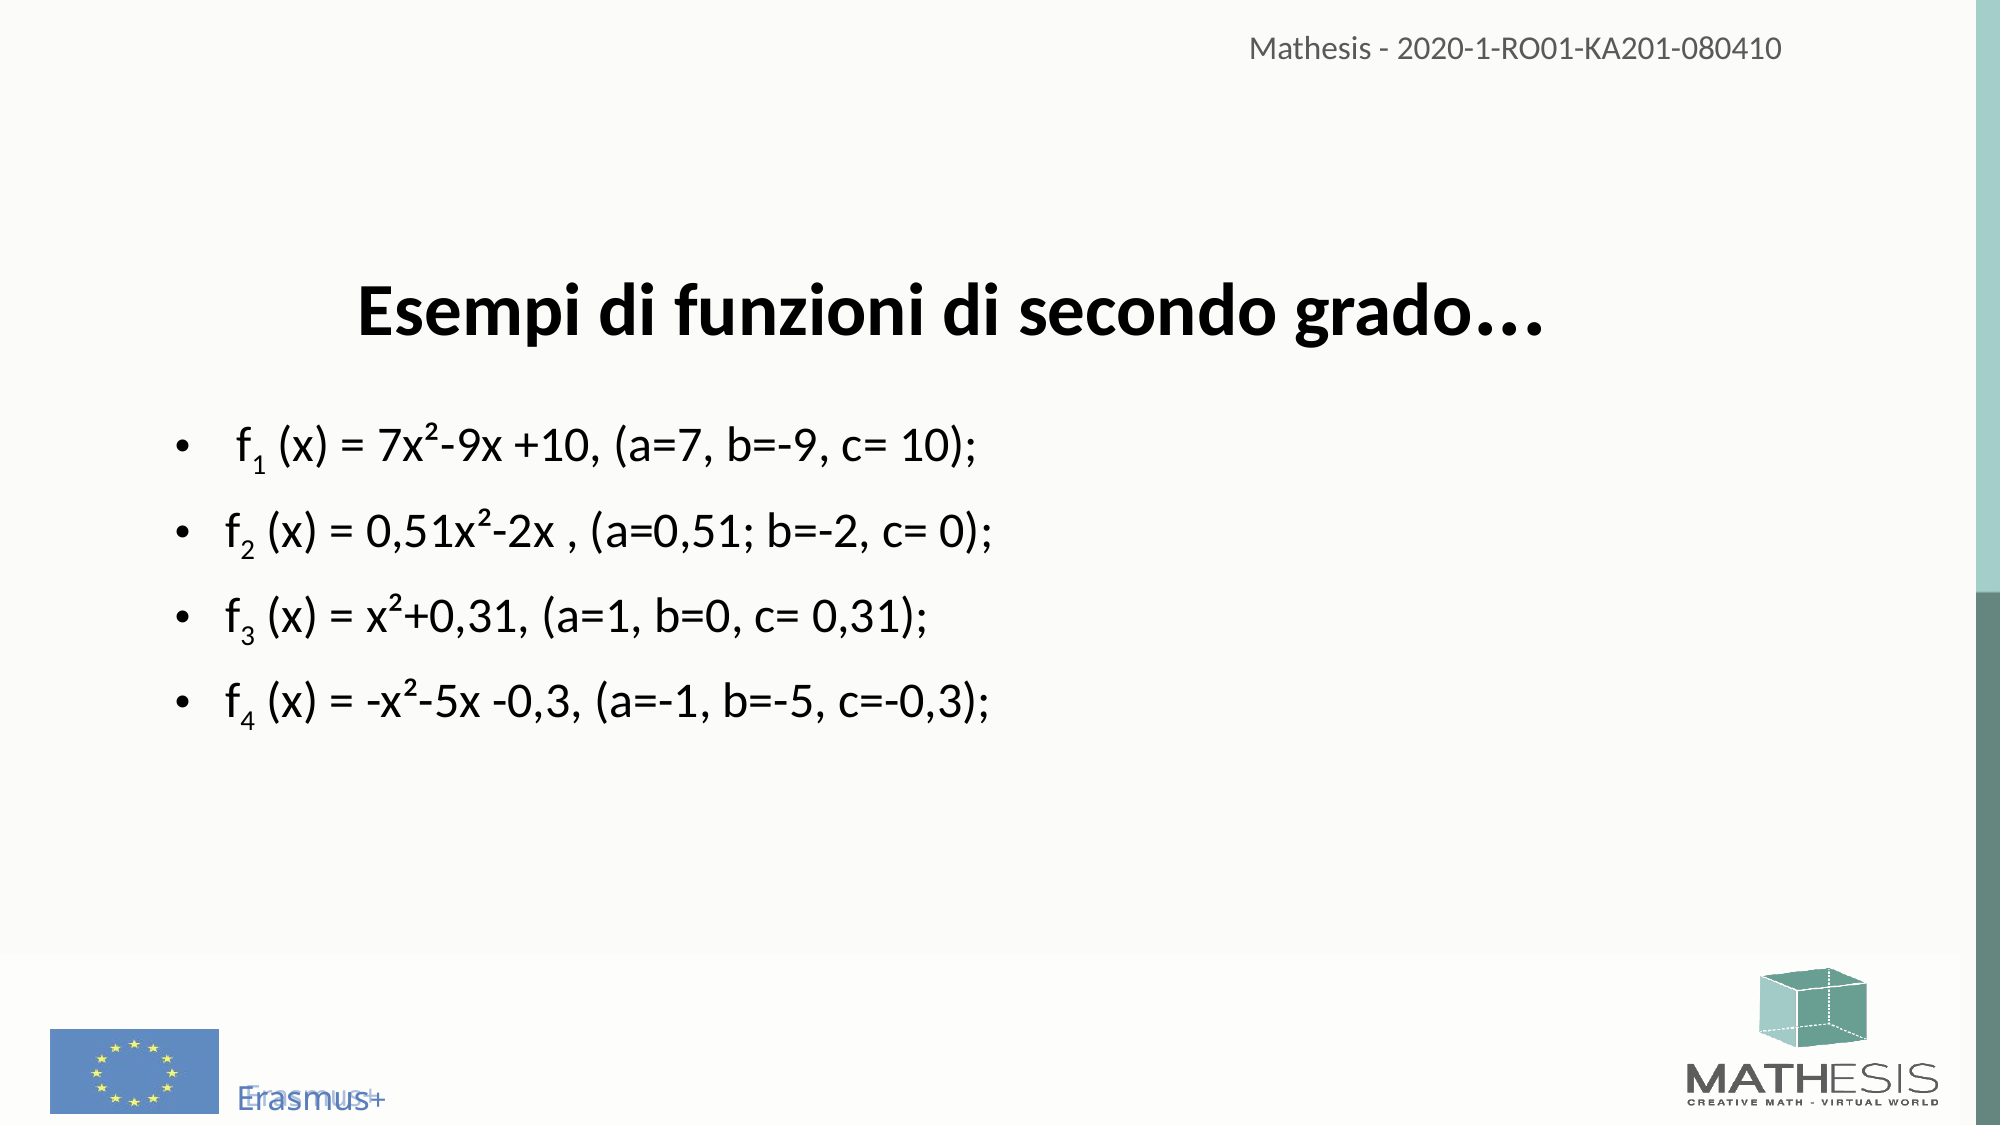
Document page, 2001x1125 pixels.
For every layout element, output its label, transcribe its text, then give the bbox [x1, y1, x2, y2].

text_box Δ>0 [1976, 0, 2000, 1125]
text_box Esempi di funzioni di secondo grado... [281, 188, 1624, 427]
text_box f1 (x) = 7x²-9x +10, (a=7, b=-9, c= 10); f2 (x) = 0,51x²-2x , (a=0,51; b=-2, c= 0); f3 (x) = x²+0,31, (a=1, b=0, c= 0,31); f4 (x) = -x²-5x -0,3, (a=-1, b=-5, c=-0,3); [158, 387, 1259, 783]
text_box Δ>0 [1664, 928, 1961, 1125]
text_box Δ>0 [50, 1029, 219, 1114]
